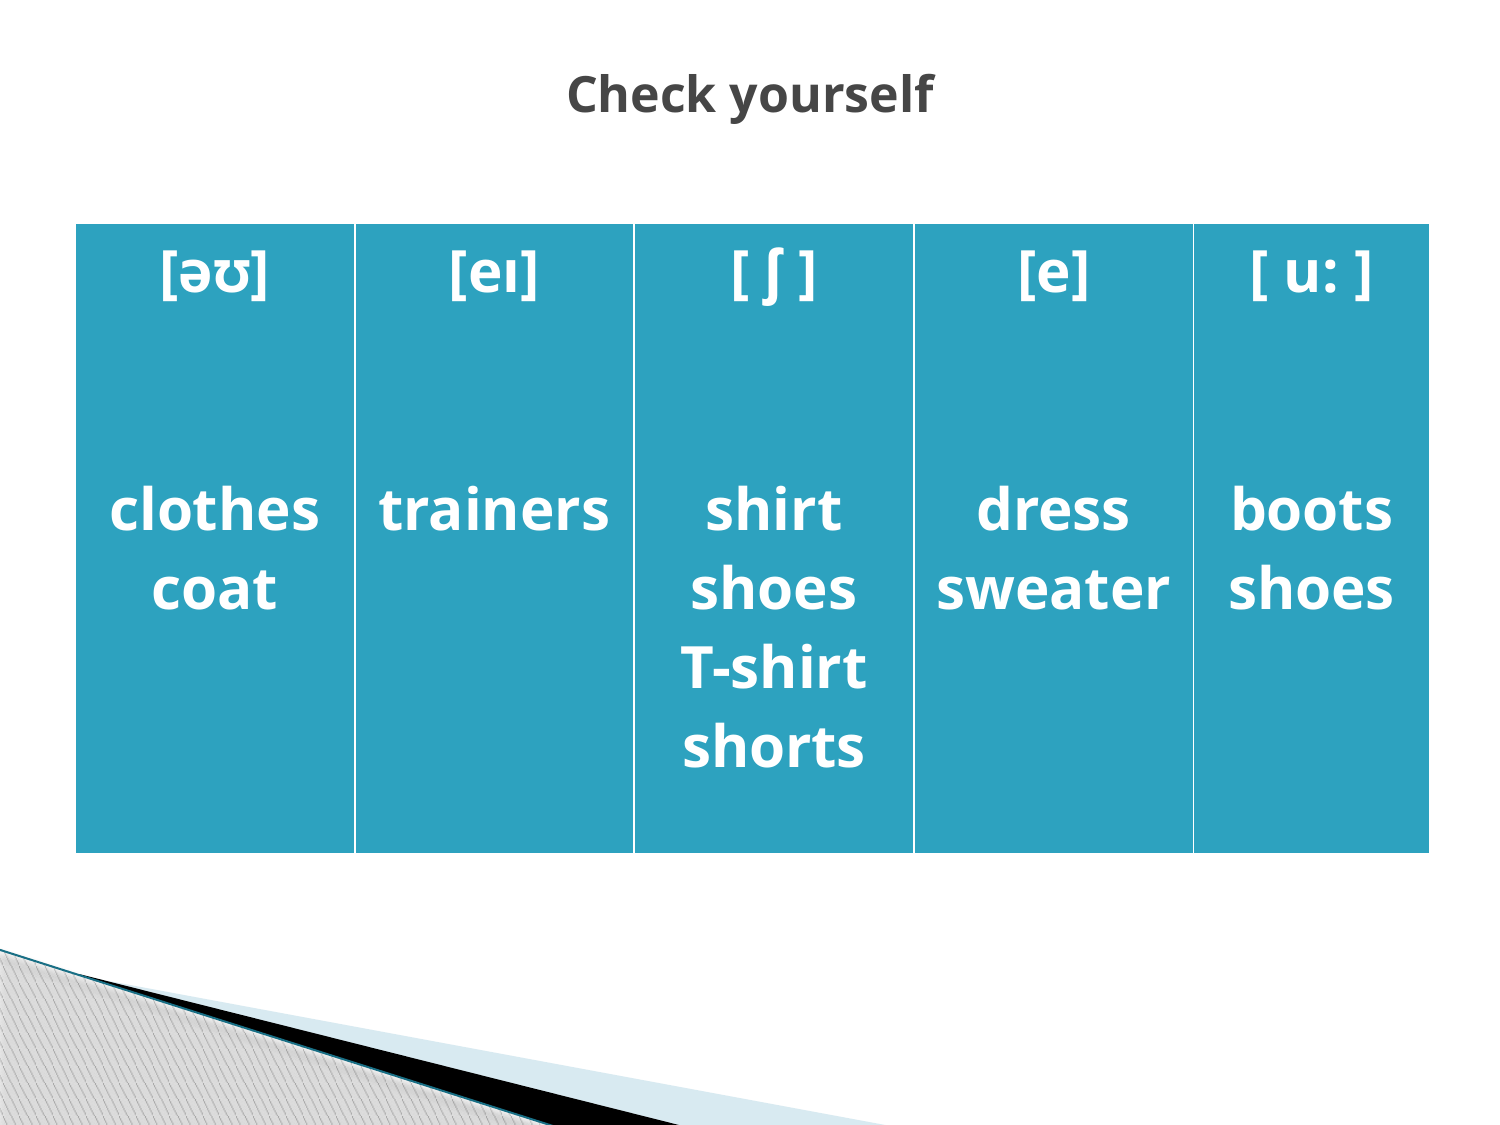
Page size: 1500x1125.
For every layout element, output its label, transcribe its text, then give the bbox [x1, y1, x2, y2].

table_header [e] dress sweater [915, 224, 1193, 853]
table_header [eı] trainers [356, 224, 633, 853]
table_header [ u: ] boots shoes [1194, 224, 1429, 853]
table_header [ ʃ ] shirt shoes T-shirt shorts [635, 224, 913, 853]
title Check yourself [75, 45, 1425, 141]
table_header [ǝʊ] clothes coat [76, 224, 354, 853]
